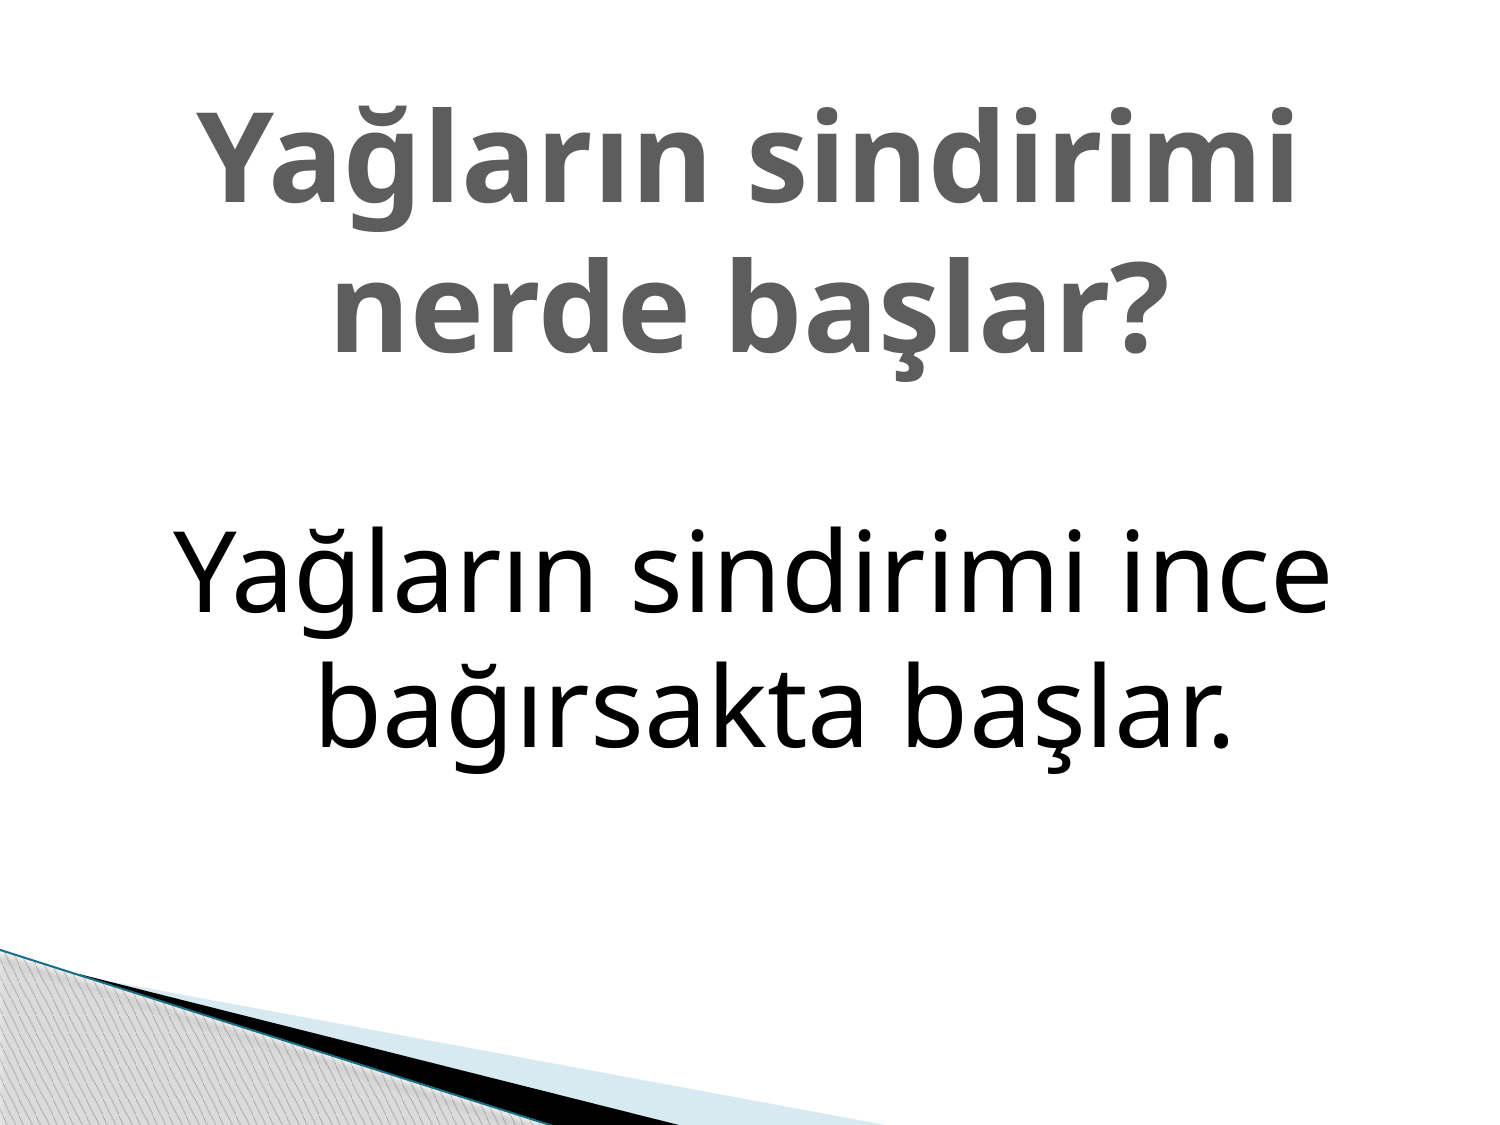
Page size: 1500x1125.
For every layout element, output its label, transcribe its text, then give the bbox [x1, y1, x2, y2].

list Yağların sindirimi ince bağırsakta başlar. [70, 492, 1421, 787]
title Yağların sindirimi nerde başlar? [75, 45, 1425, 411]
